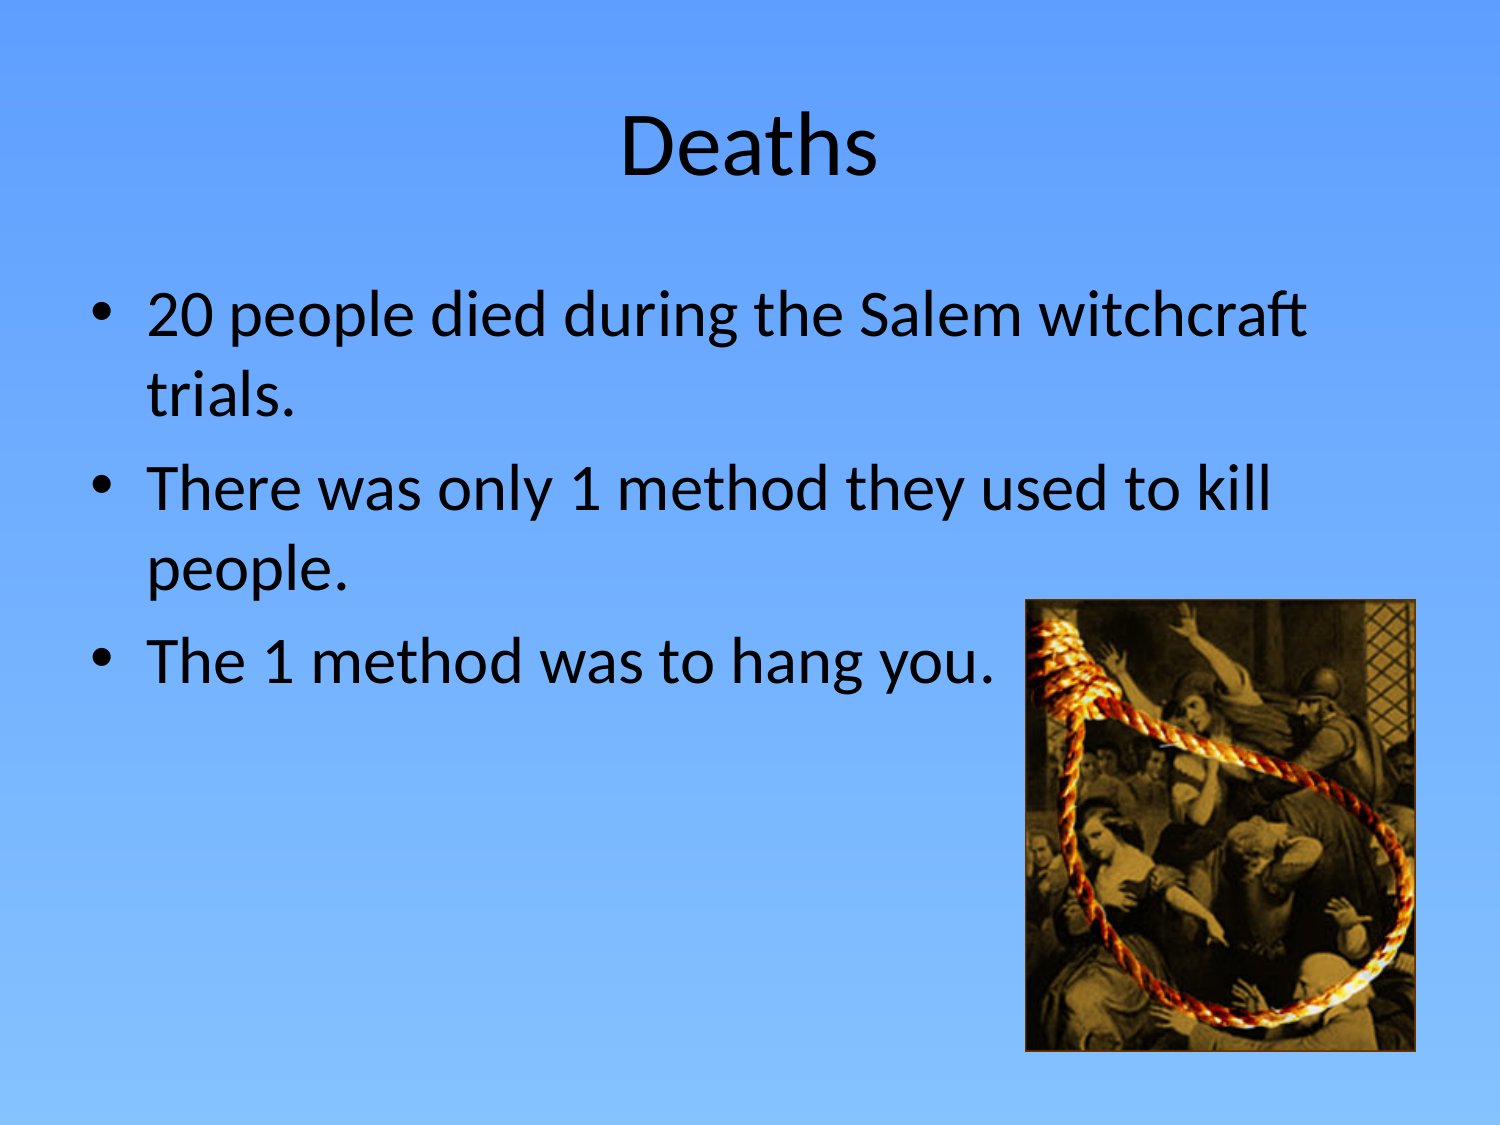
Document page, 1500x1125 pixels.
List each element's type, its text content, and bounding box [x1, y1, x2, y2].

picture [1024, 599, 1416, 1052]
title Deaths [75, 45, 1425, 233]
list 20 people died during the Salem witchcraft trials. There was only 1 method they used to kill people. The 1 method was to hang you. [75, 262, 1425, 1005]
